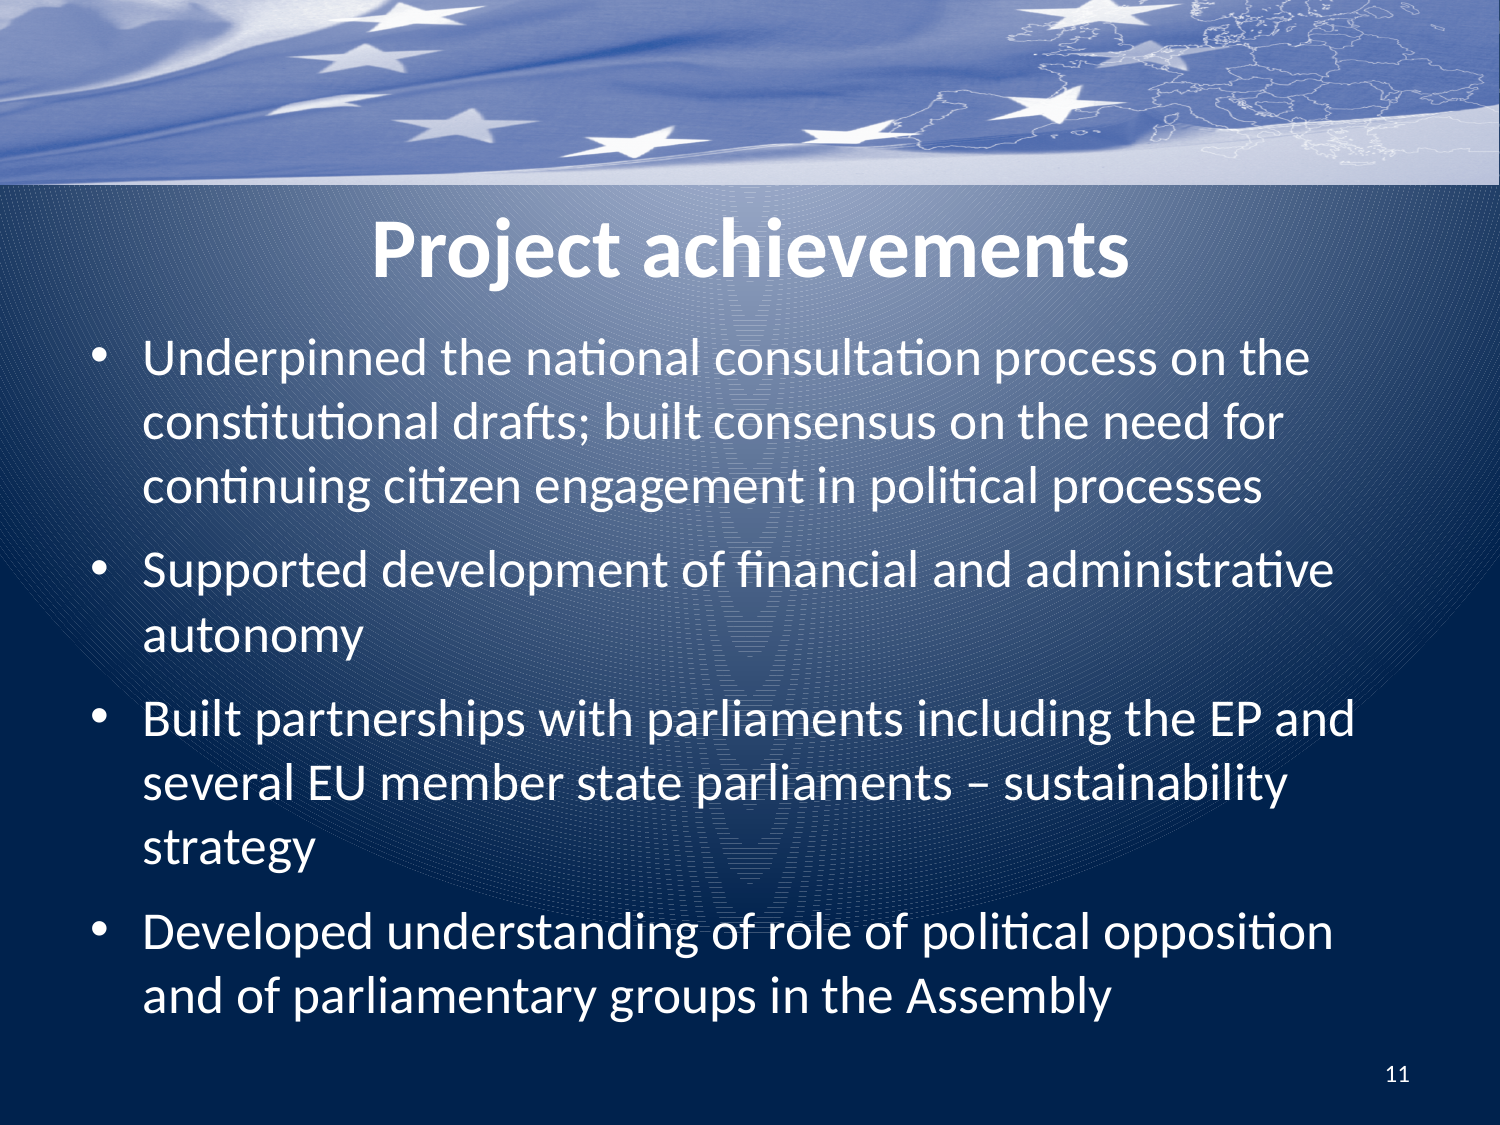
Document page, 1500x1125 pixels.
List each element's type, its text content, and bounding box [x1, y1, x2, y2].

list Underpinned the national consultation process on the constitutional drafts; built consensus on the need for continuing citizen engagement in political processes Supported development of financial and administrative autonomy Built partnerships with parliaments including the EP and several EU member state parliaments – sustainability strategy Developed understanding of role of political opposition and of parliamentary groups in the Assembly [75, 314, 1425, 1035]
slide_number 11 [1074, 1042, 1425, 1103]
picture [0, 0, 1499, 185]
title Project achievements [76, 184, 1427, 303]
